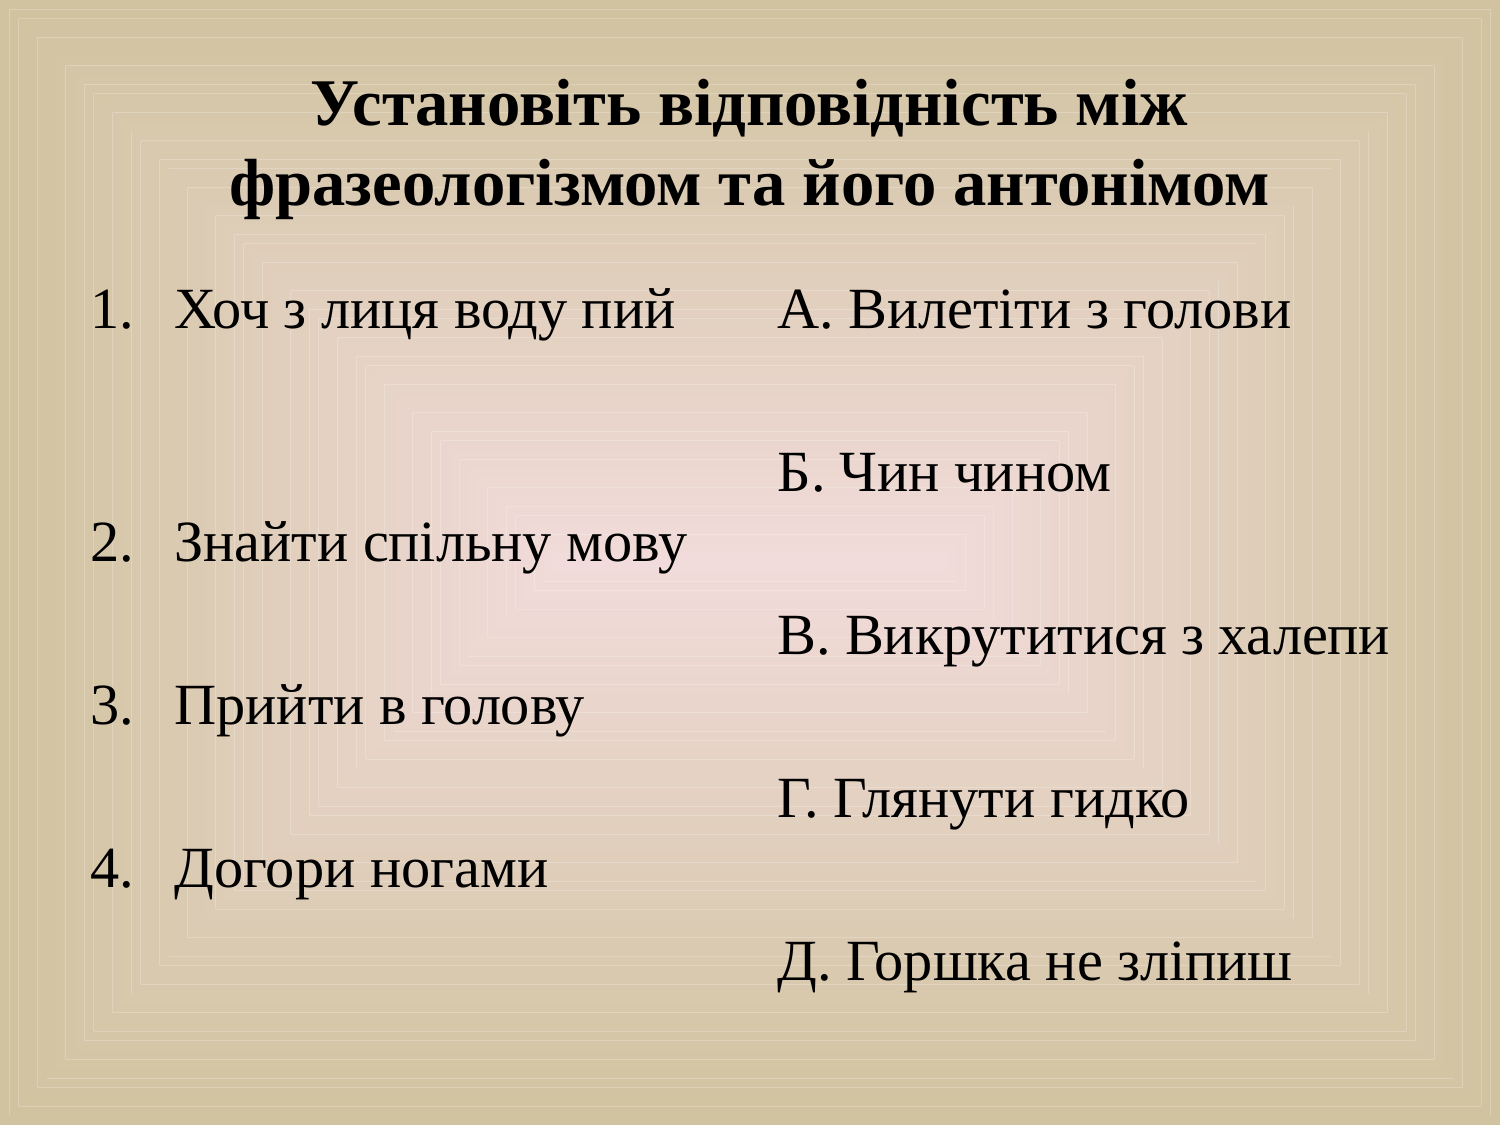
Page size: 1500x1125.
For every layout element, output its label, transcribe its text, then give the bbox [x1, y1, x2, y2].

list А. Вилетіти з голови Б. Чин чином В. Викрутитися з халепи Г. Глянути гидко Д. Горшка не зліпиш [762, 262, 1425, 1005]
title Установіть відповідність між фразеологізмом та його антонімом [75, 45, 1425, 233]
list Хоч з лиця воду пий Знайти спільну мову Прийти в голову Догори ногами [75, 262, 738, 1005]
